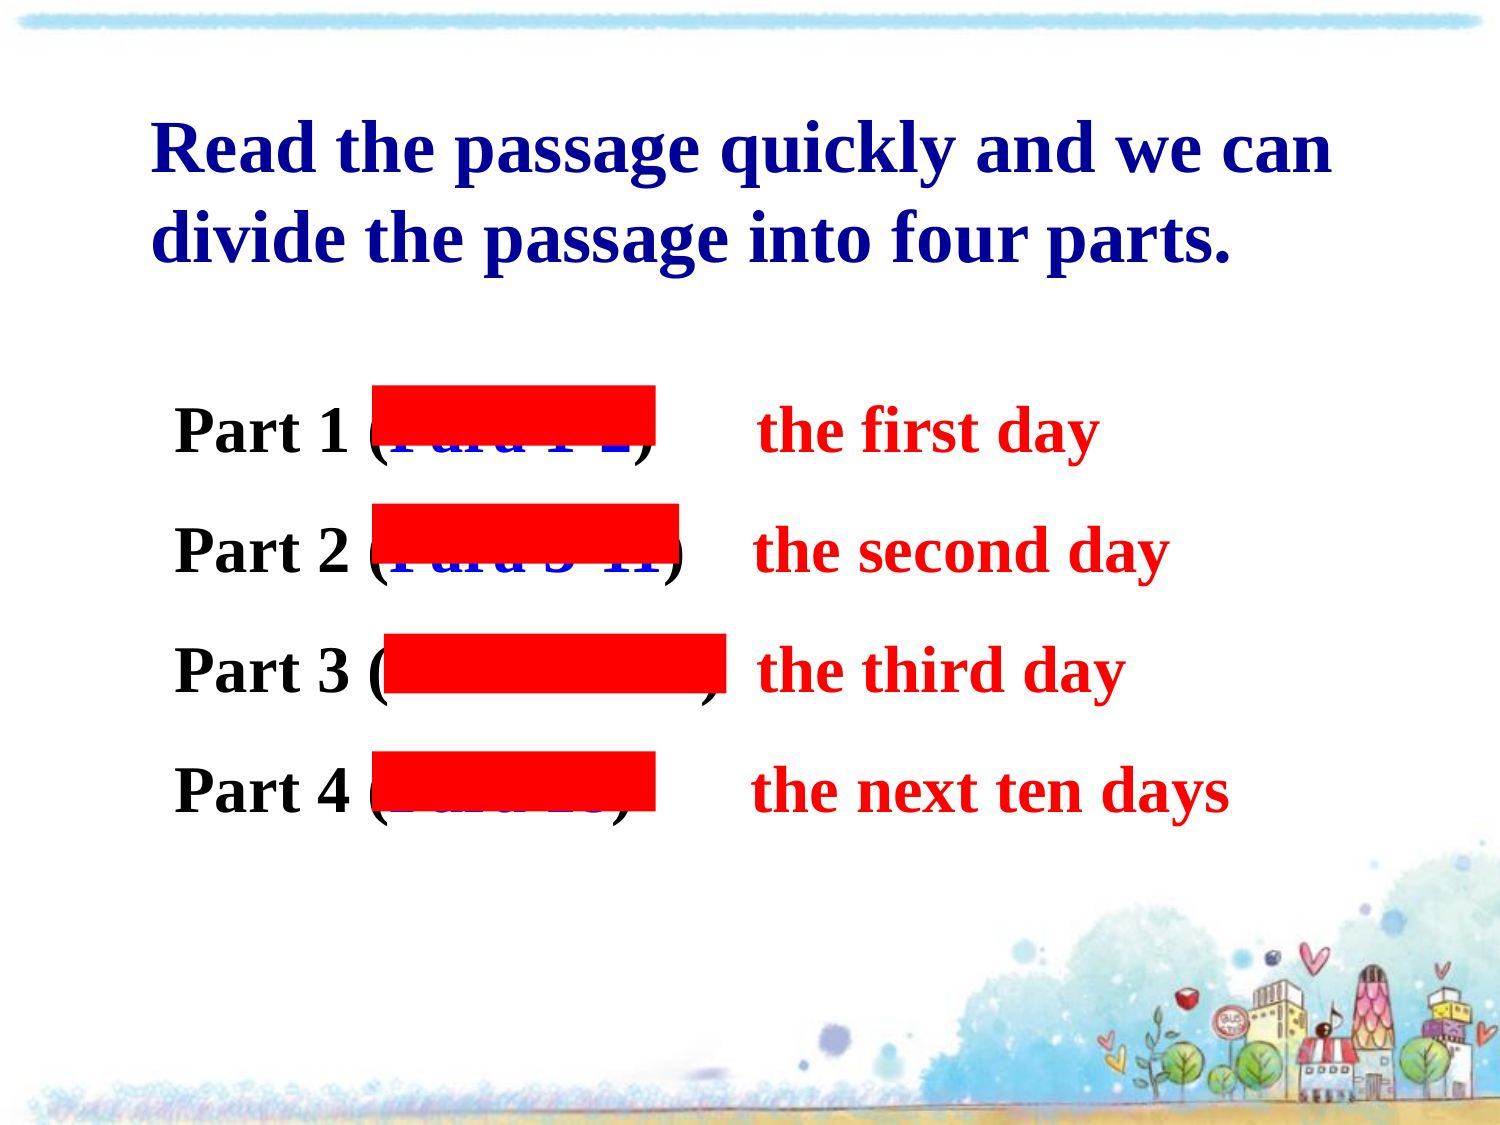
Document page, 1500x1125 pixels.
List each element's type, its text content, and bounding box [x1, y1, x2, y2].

picture [0, 0, 1500, 1125]
text_box [372, 503, 680, 564]
text_box [383, 633, 727, 694]
text_box [372, 751, 656, 812]
text_box Read the passage quickly and we can divide the passage into four parts. [135, 90, 1400, 285]
text_box Part 1 (Para 1-2) the first day Part 2 (Para 3-11) the second day Part 3 (Para 13-17) the third day Part 4 (Para 18) the next ten days [159, 338, 1353, 833]
text_box [372, 385, 656, 446]
